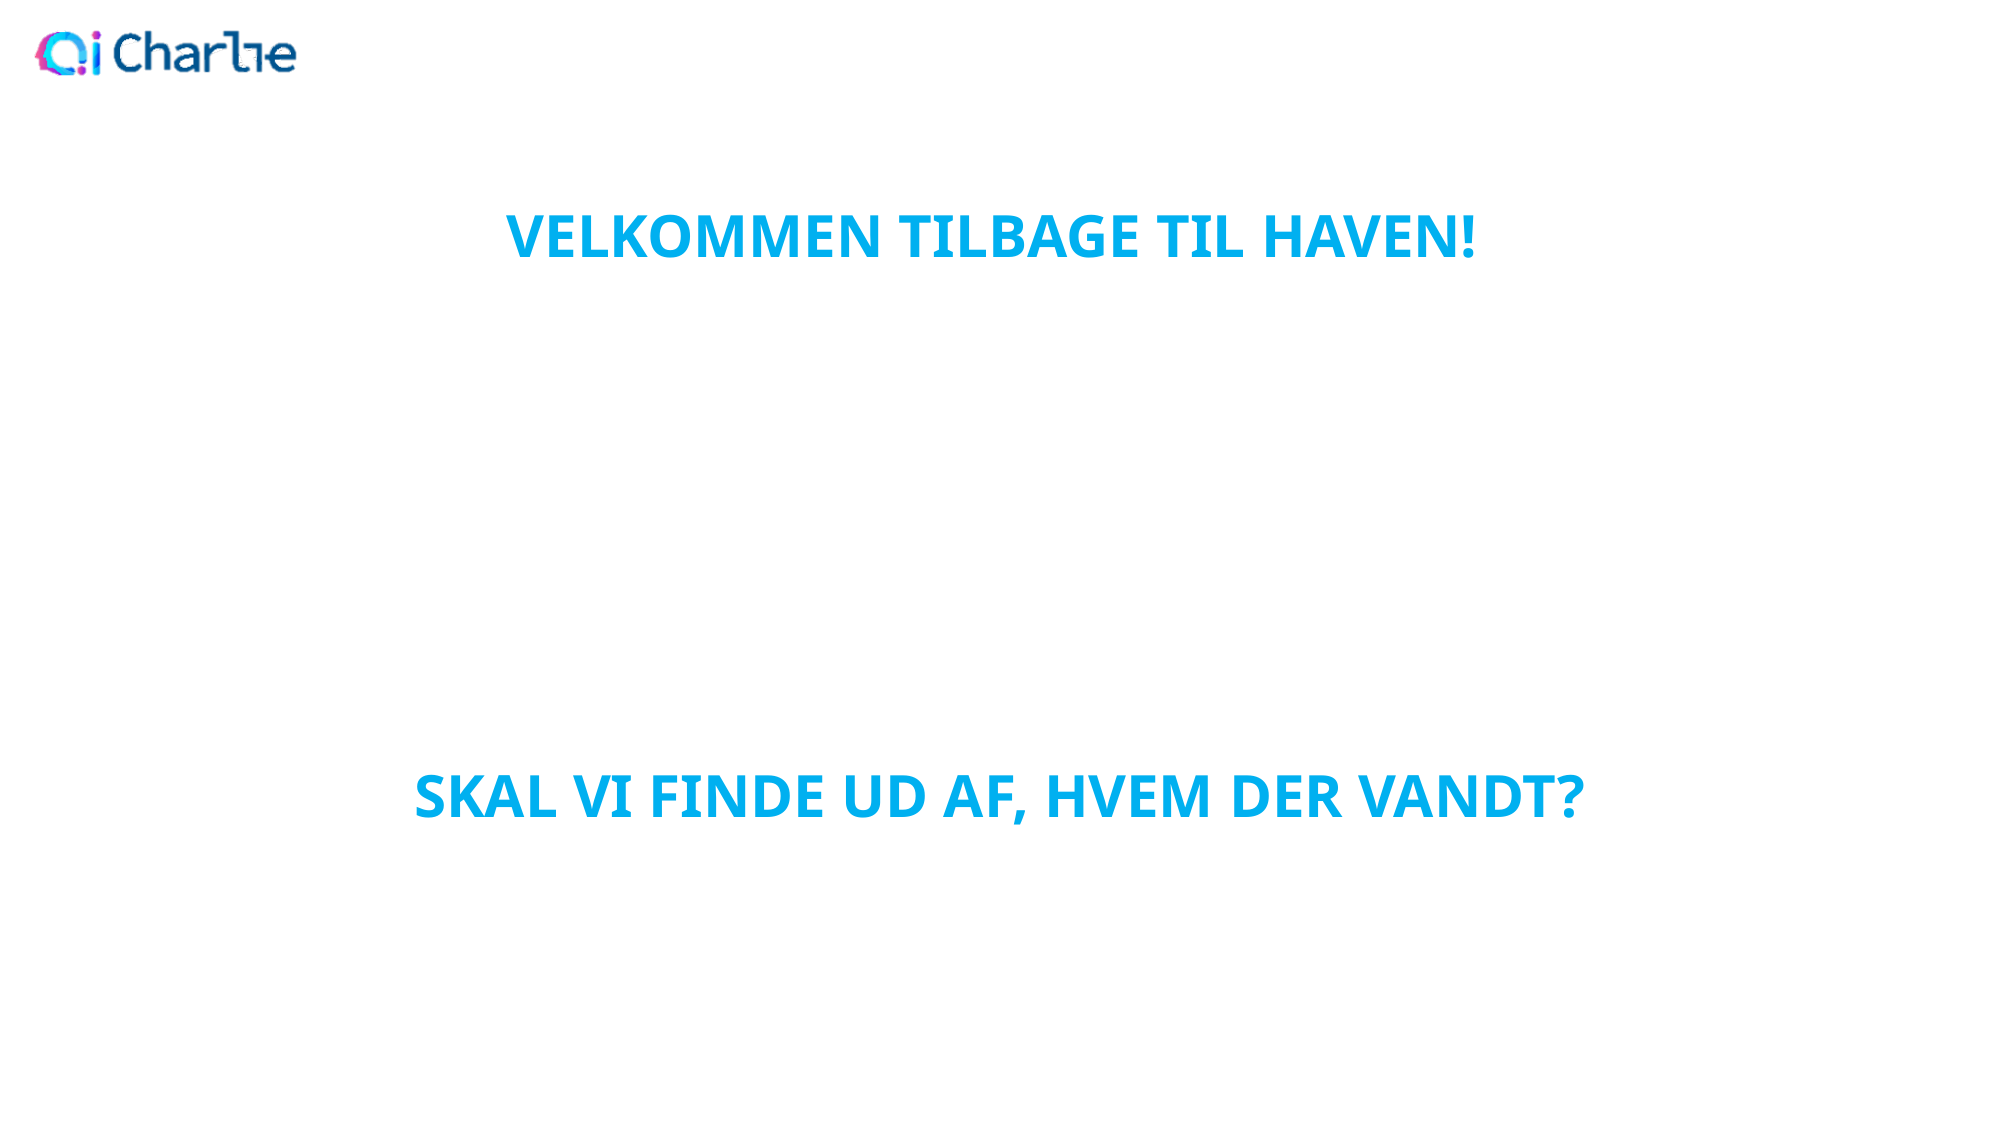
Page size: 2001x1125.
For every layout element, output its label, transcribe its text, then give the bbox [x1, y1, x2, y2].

picture [107, 27, 303, 79]
picture [33, 28, 104, 76]
text_box VELKOMMEN TILBAGE TIL HAVEN! SKAL VI FINDE UD AF, HVEM DER VANDT? [0, 191, 2000, 837]
